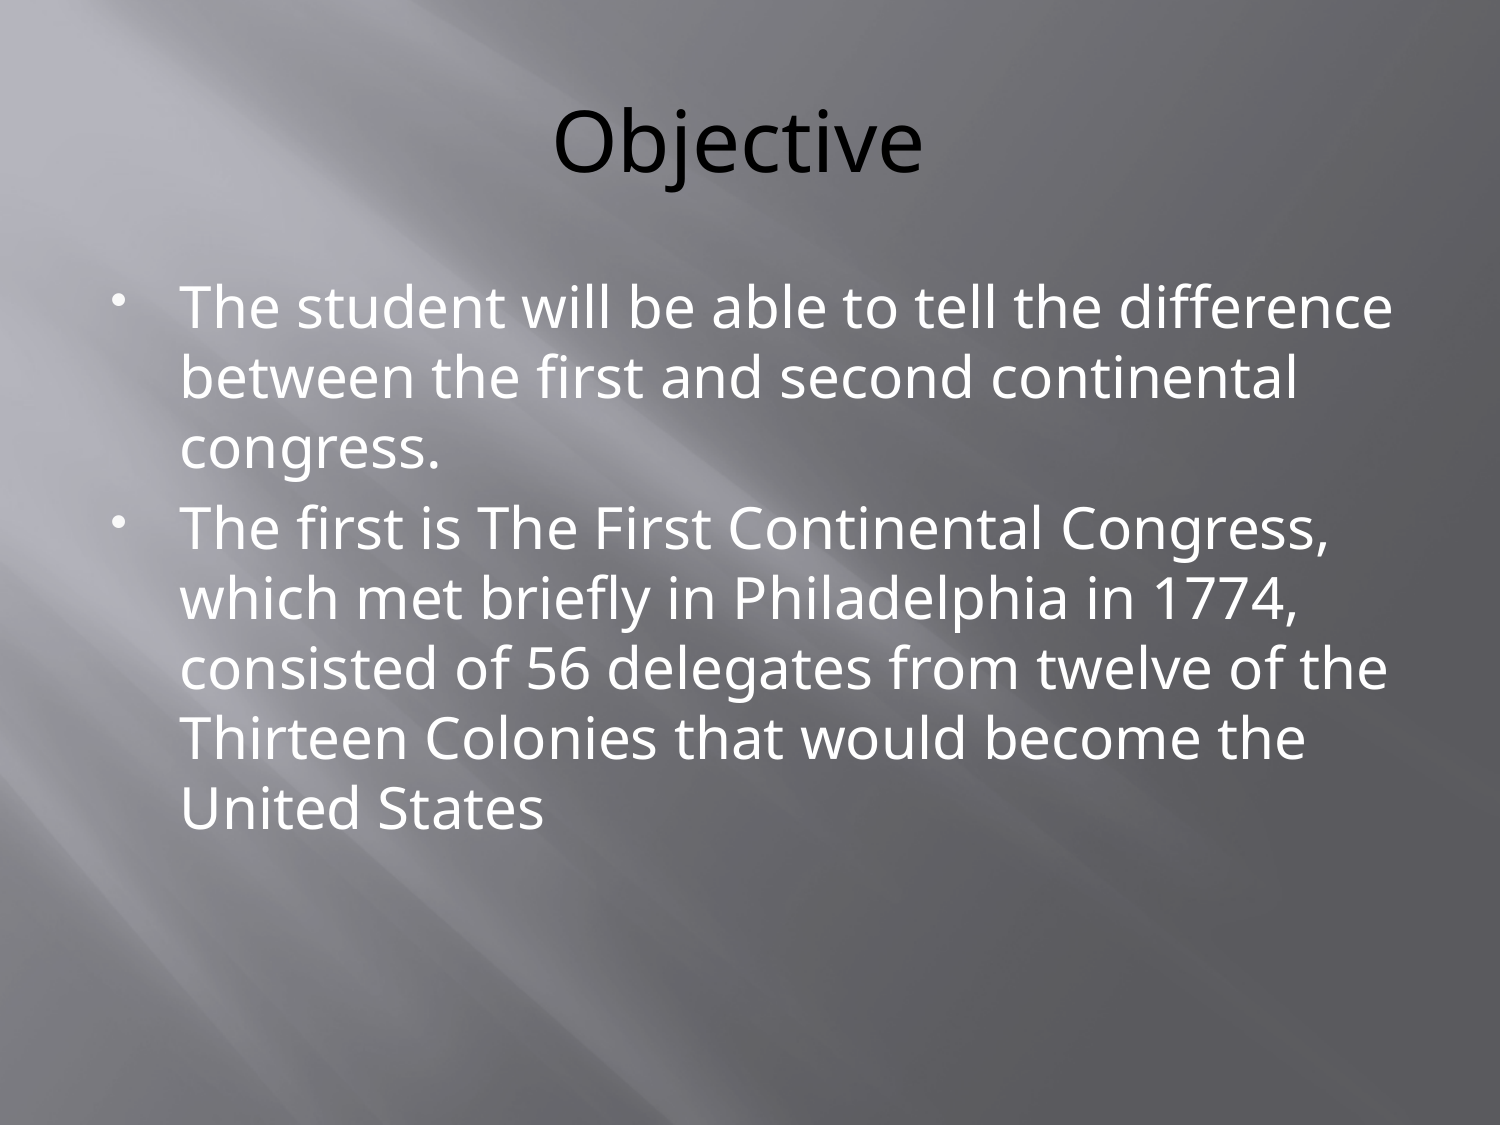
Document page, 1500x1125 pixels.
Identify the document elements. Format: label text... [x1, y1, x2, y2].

list The student will be able to tell the difference between the first and second continental congress. The first is The First Continental Congress, which met briefly in Philadelphia in 1774, consisted of 56 delegates from twelve of the Thirteen Colonies that would become the United States [75, 262, 1425, 1035]
title Objective [75, 45, 1425, 233]
